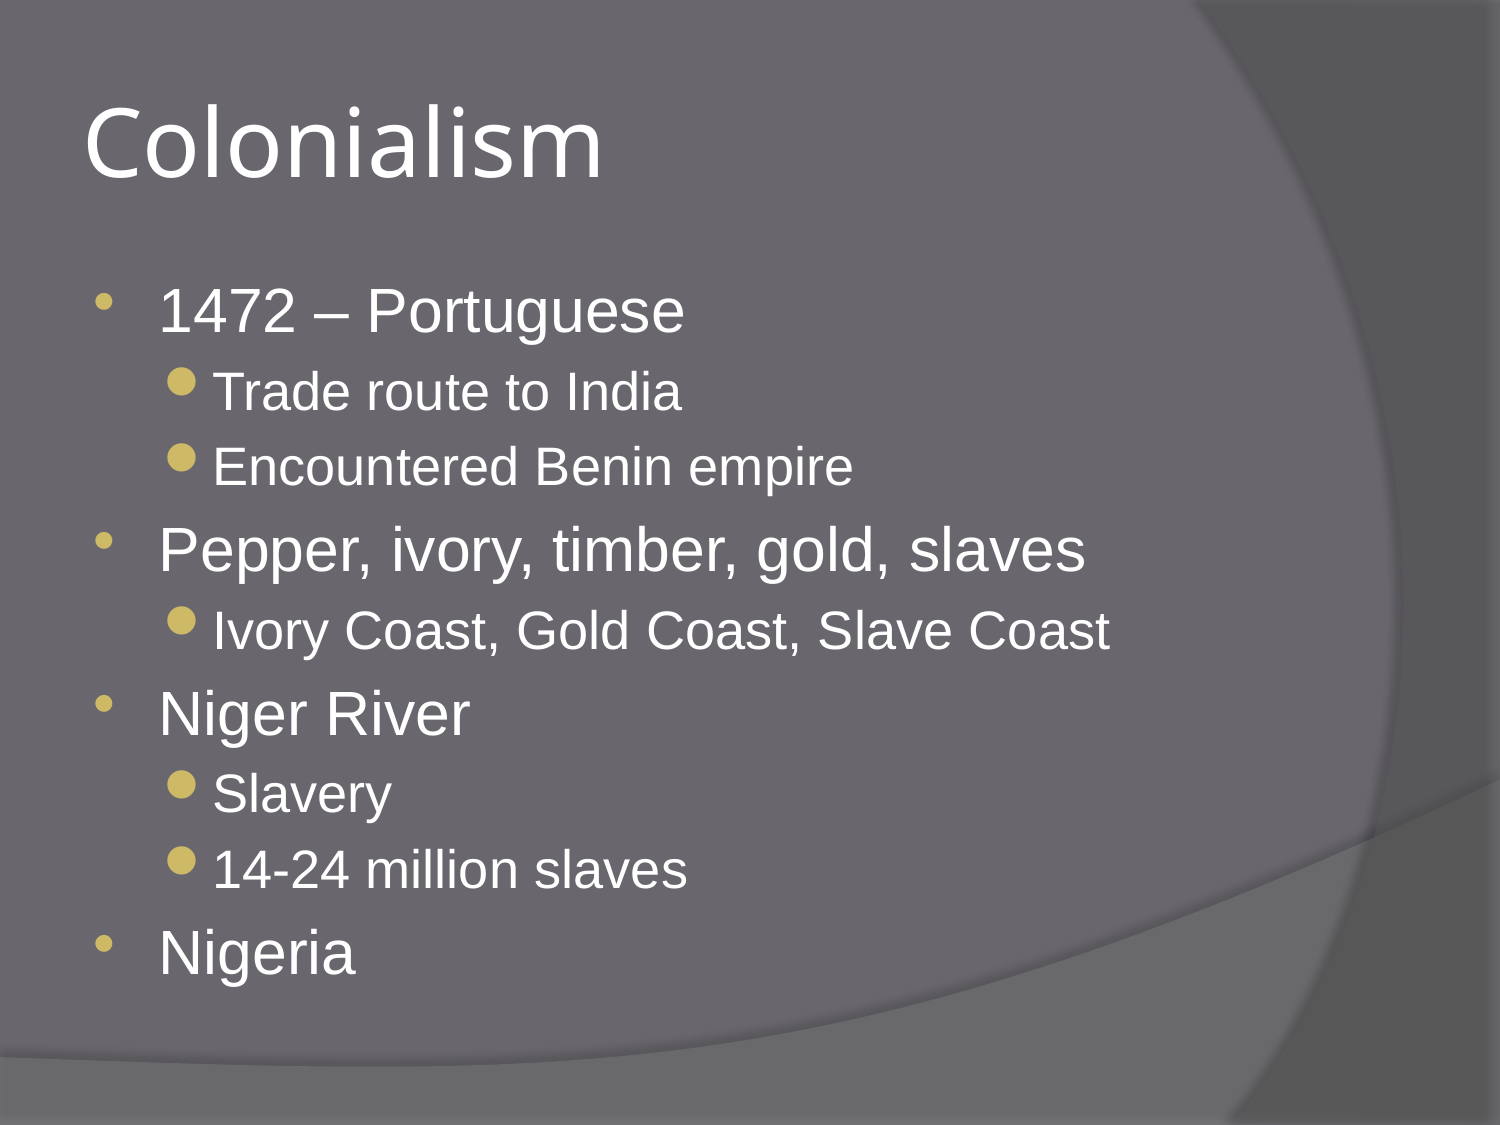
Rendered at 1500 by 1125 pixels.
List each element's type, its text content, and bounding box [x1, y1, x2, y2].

title Colonialism [75, 45, 1300, 233]
list 1472 – Portuguese Trade route to India Encountered Benin empire Pepper, ivory, timber, gold, slaves Ivory Coast, Gold Coast, Slave Coast Niger River Slavery 14-24 million slaves Nigeria [75, 262, 1300, 1005]
